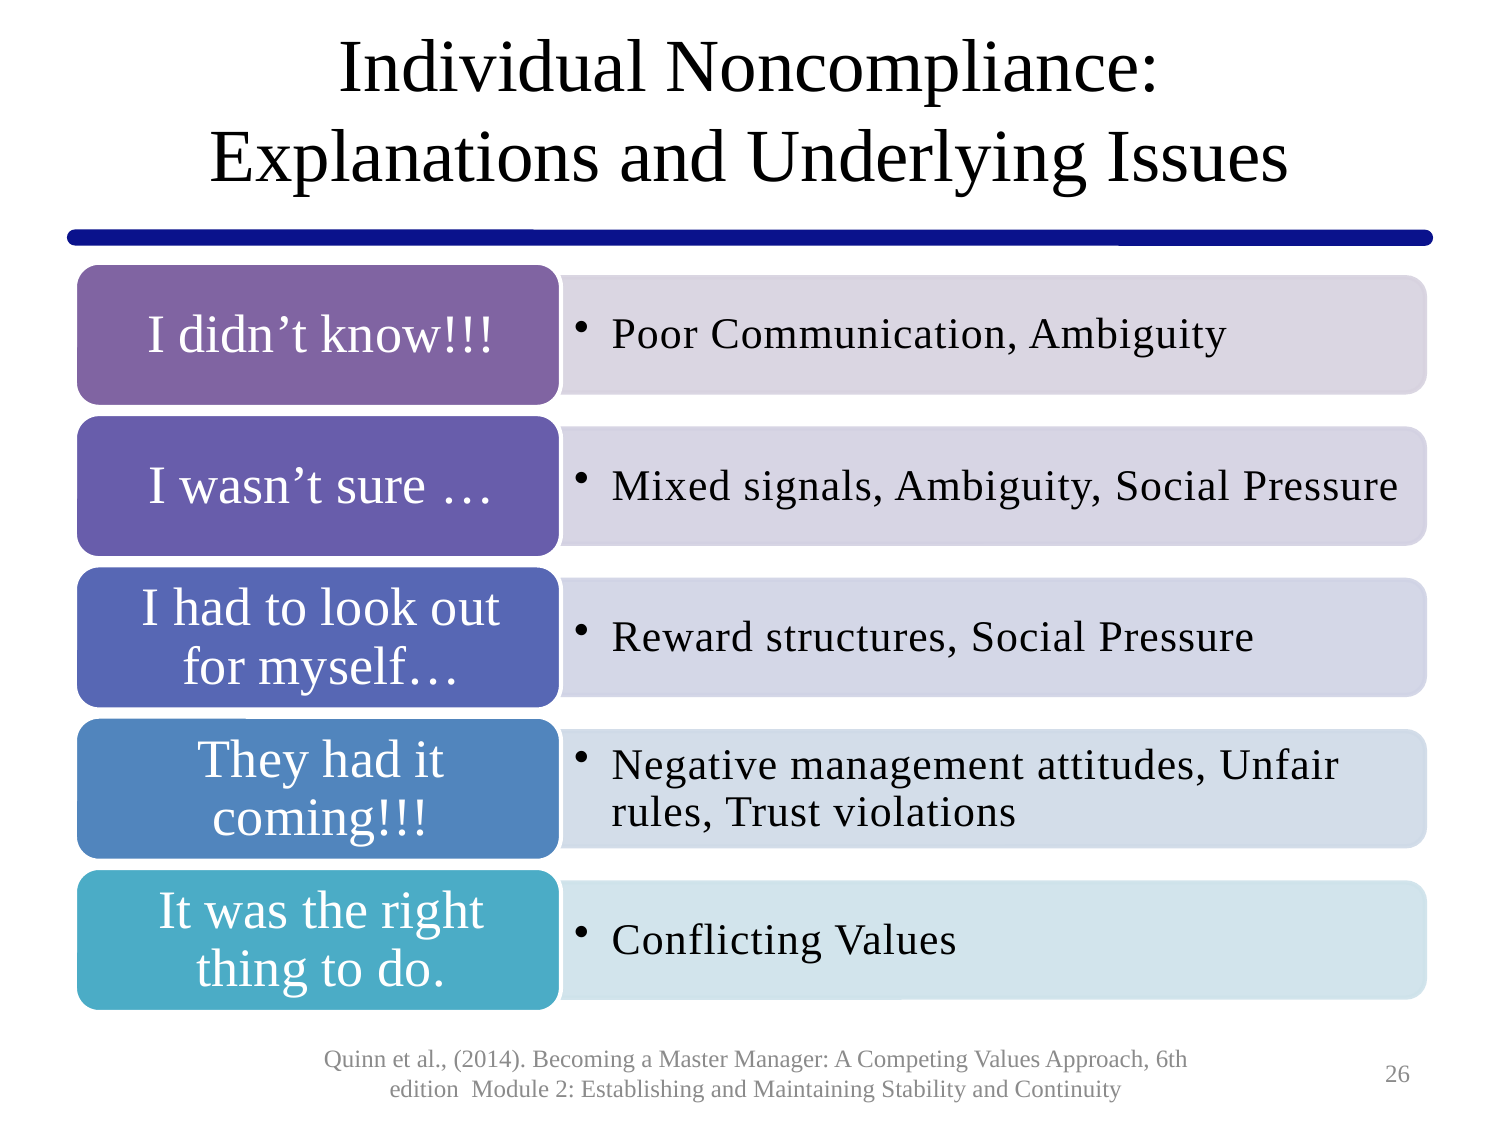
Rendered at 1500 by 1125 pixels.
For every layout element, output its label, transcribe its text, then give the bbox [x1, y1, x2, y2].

footer Quinn et al., (2014). Becoming a Master Manager: A Competing Values Approach, 6th edition Module 2: Establishing and Maintaining Stability and Continuity [287, 1042, 1074, 1103]
title Individual Noncompliance: Explanations and Underlying Issues [75, 12, 1425, 200]
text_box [74, 262, 1426, 1013]
slide_number 26 [1074, 1042, 1425, 1103]
